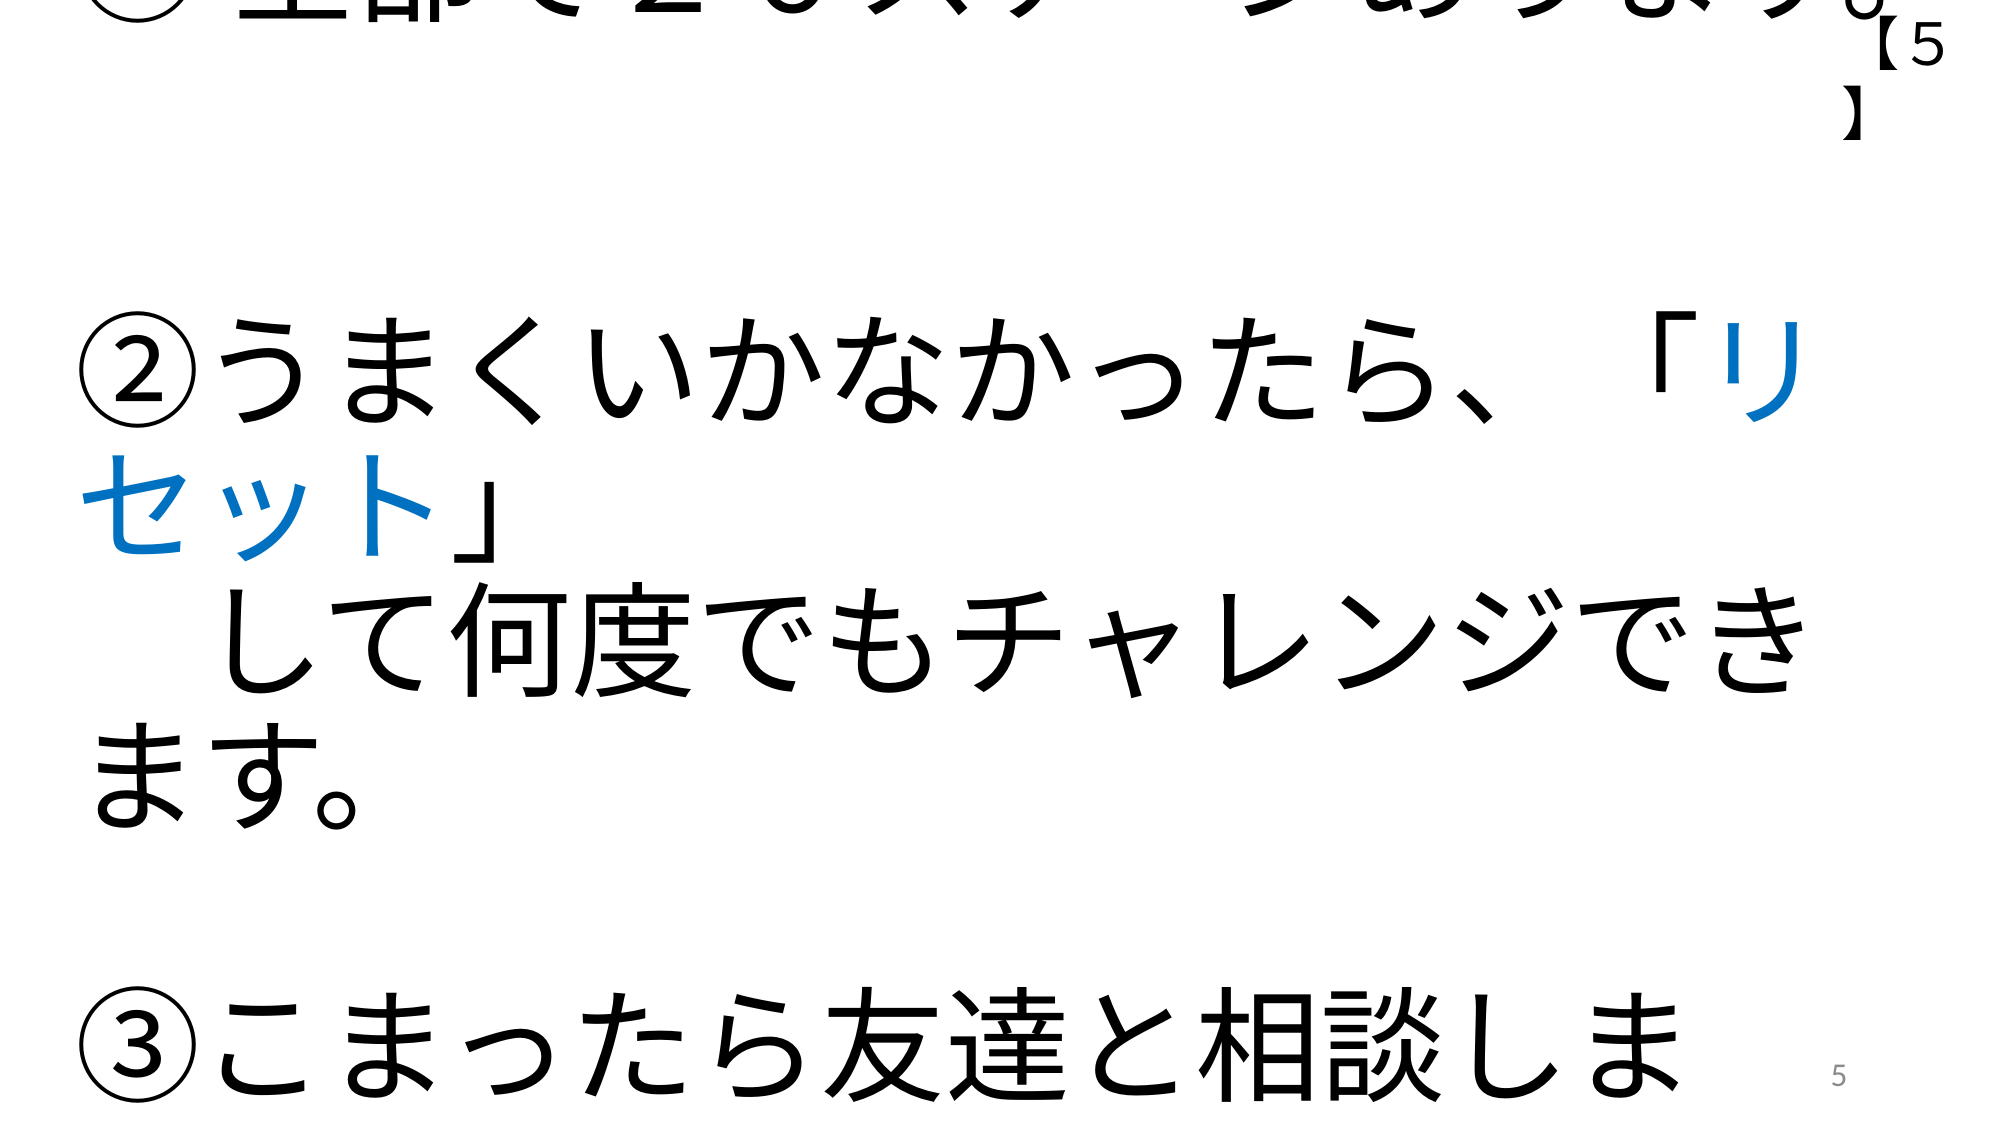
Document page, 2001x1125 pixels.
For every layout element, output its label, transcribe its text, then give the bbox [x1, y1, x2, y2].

text_box 【５】 [1827, 0, 1998, 155]
slide_number 5 [1412, 1042, 1863, 1103]
title ①全部で２０ステージあります。 ②うまくいかなかったら、「リセット」 して何度でもチャレンジできます。 ③こまったら友達と相談しましょう。 [60, 78, 1959, 1080]
